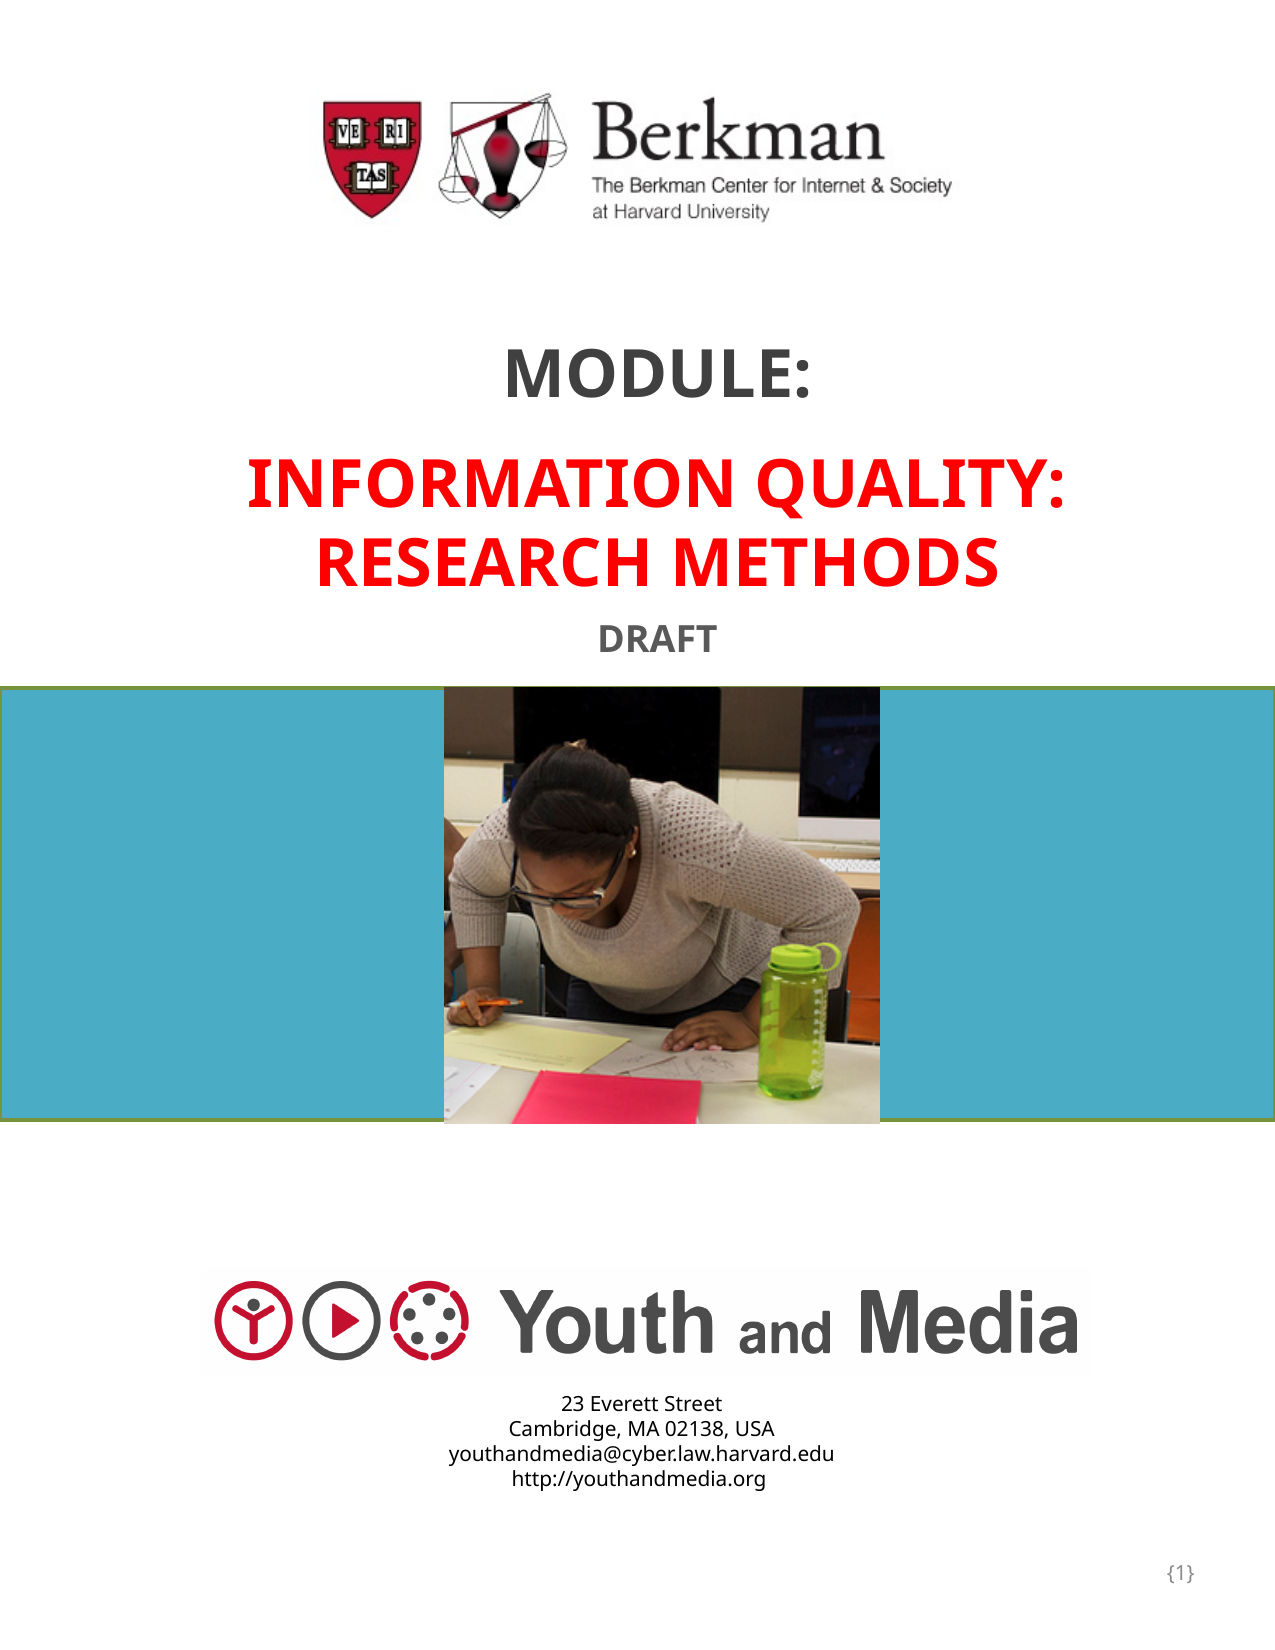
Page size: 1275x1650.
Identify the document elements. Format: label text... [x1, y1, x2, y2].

text_box 23 Everett Street Cambridge, MA 02138, USA youthandmedia@cyber.law.harvard.edu http://youthandmedia.org [434, 1383, 850, 1498]
slide_number {1} [913, 1529, 1212, 1618]
text_box Module: Information quality: Research methods Draft [232, 322, 1083, 668]
text_box [0, 686, 443, 1122]
picture [201, 1266, 1090, 1375]
picture [444, 686, 880, 1124]
picture [287, 0, 997, 333]
text_box [880, 686, 1275, 1122]
